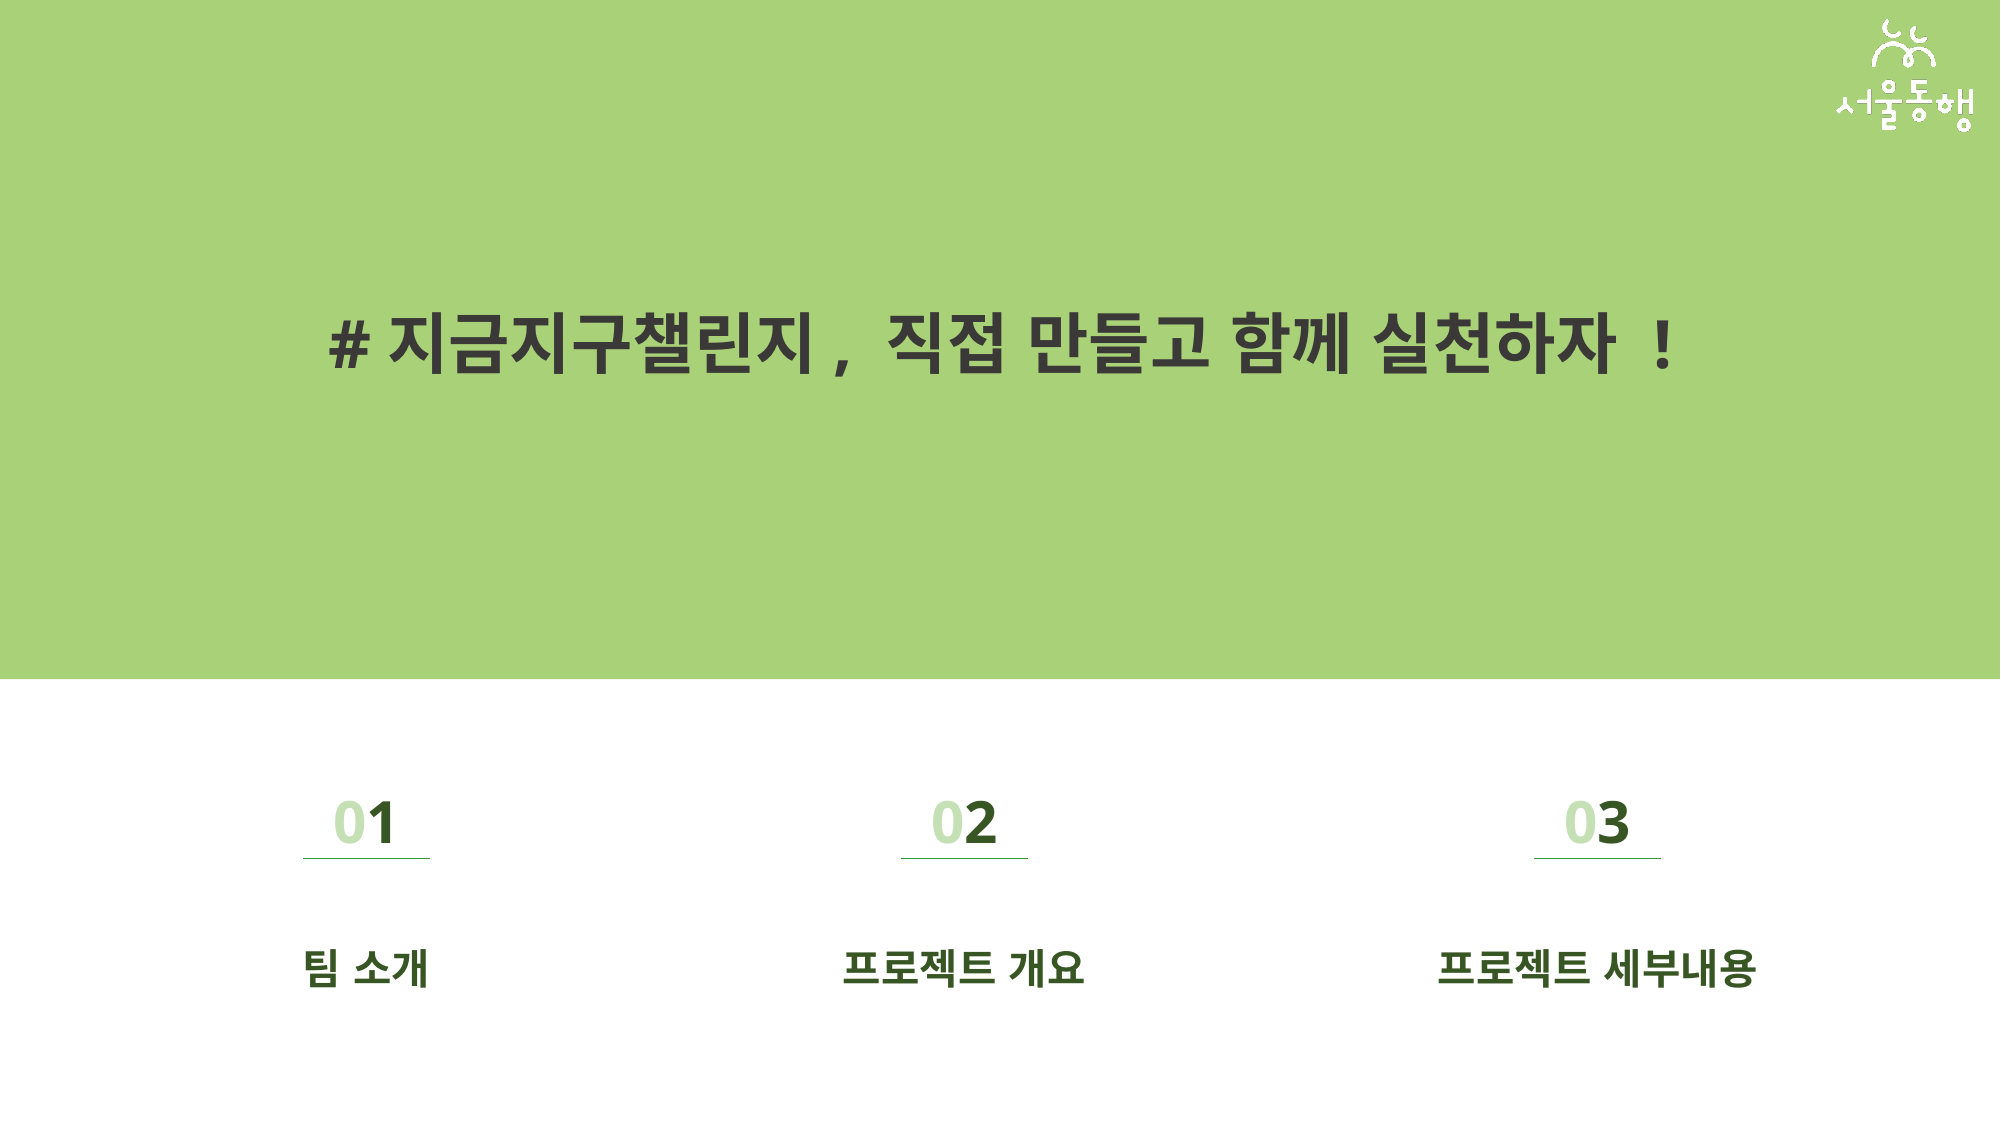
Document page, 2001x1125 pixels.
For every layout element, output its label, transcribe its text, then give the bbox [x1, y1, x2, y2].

text_box 02 [907, 859, 1022, 863]
text_box 02 [907, 763, 1022, 858]
picture [1824, 16, 1996, 171]
text_box [0, 0, 2000, 680]
text_box 03 [1540, 763, 1655, 858]
text_box #지금지구챌린지, 직접 만들고 함께 실천하자 ! 30일 프로젝트 공모 지원서 [292, 255, 1726, 510]
text_box 프로젝트 개요 [811, 925, 1118, 1001]
text_box 프로젝트 세부내용 [1404, 925, 1791, 1001]
text_box 03 [1540, 859, 1655, 863]
text_box 01 [309, 859, 424, 863]
text_box 팀 소개 [223, 925, 510, 1001]
text_box 01 [309, 763, 424, 858]
